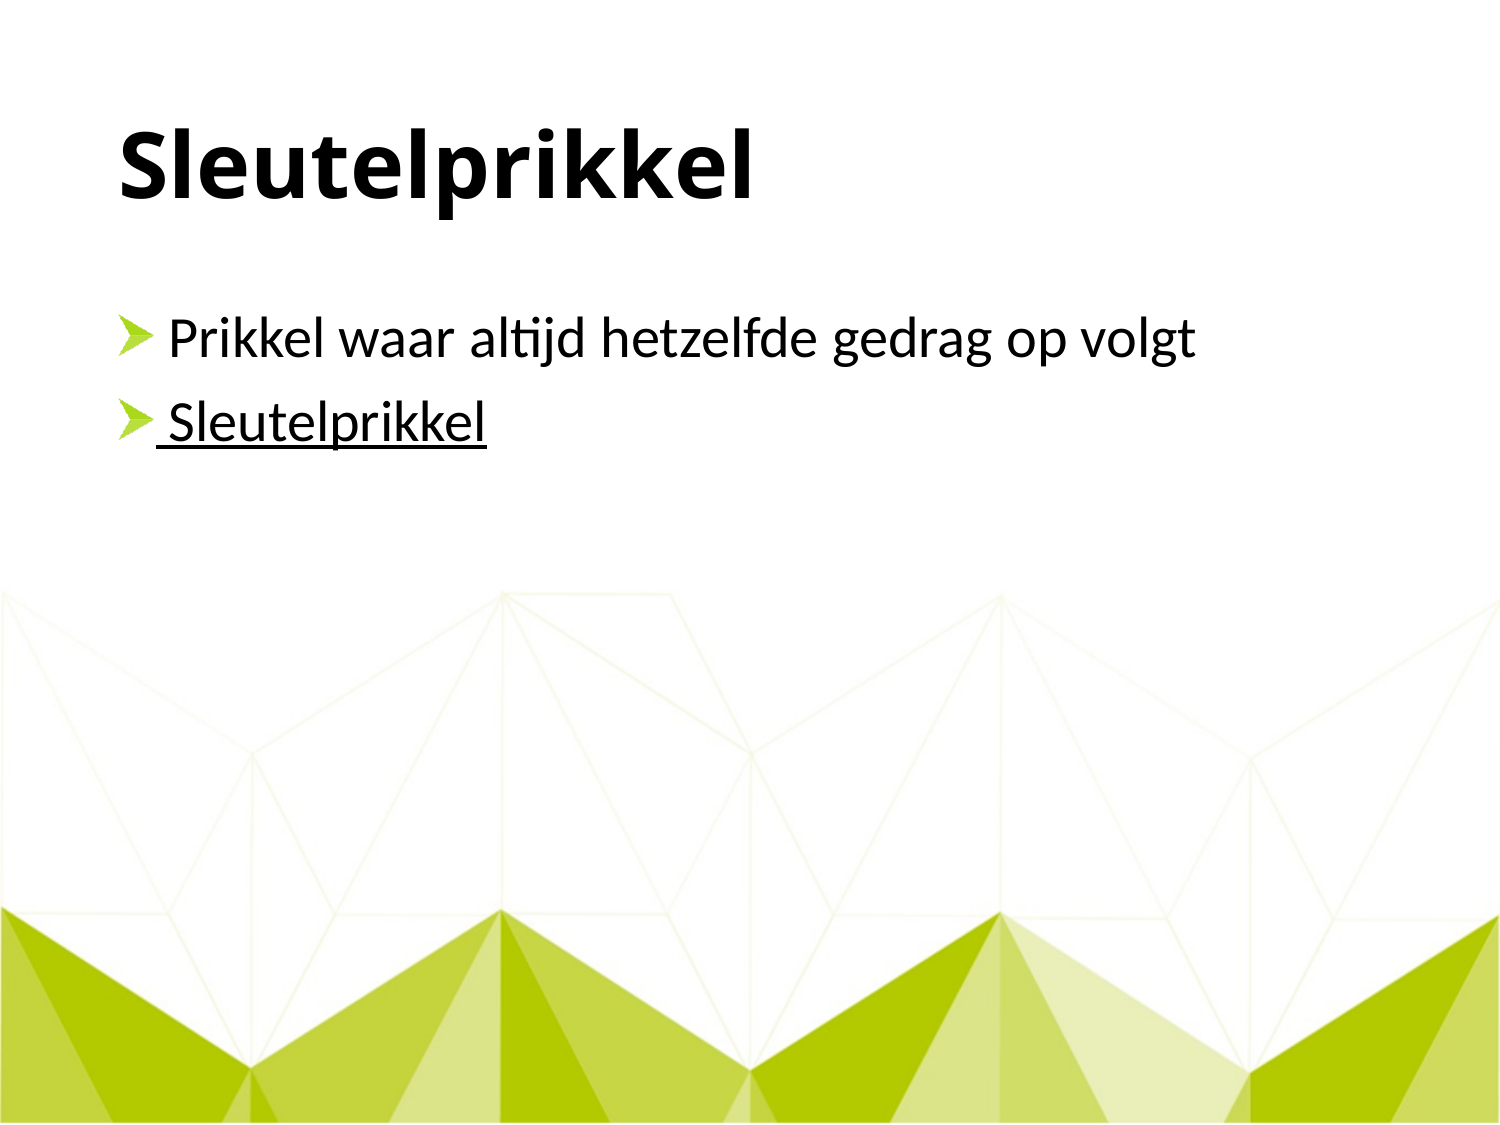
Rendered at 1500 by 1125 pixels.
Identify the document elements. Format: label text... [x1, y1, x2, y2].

picture [0, 0, 1500, 1125]
list Prikkel waar altijd hetzelfde gedrag op volgt Sleutelprikkel [103, 299, 1397, 1014]
title Sleutelprikkel [103, 59, 1397, 278]
